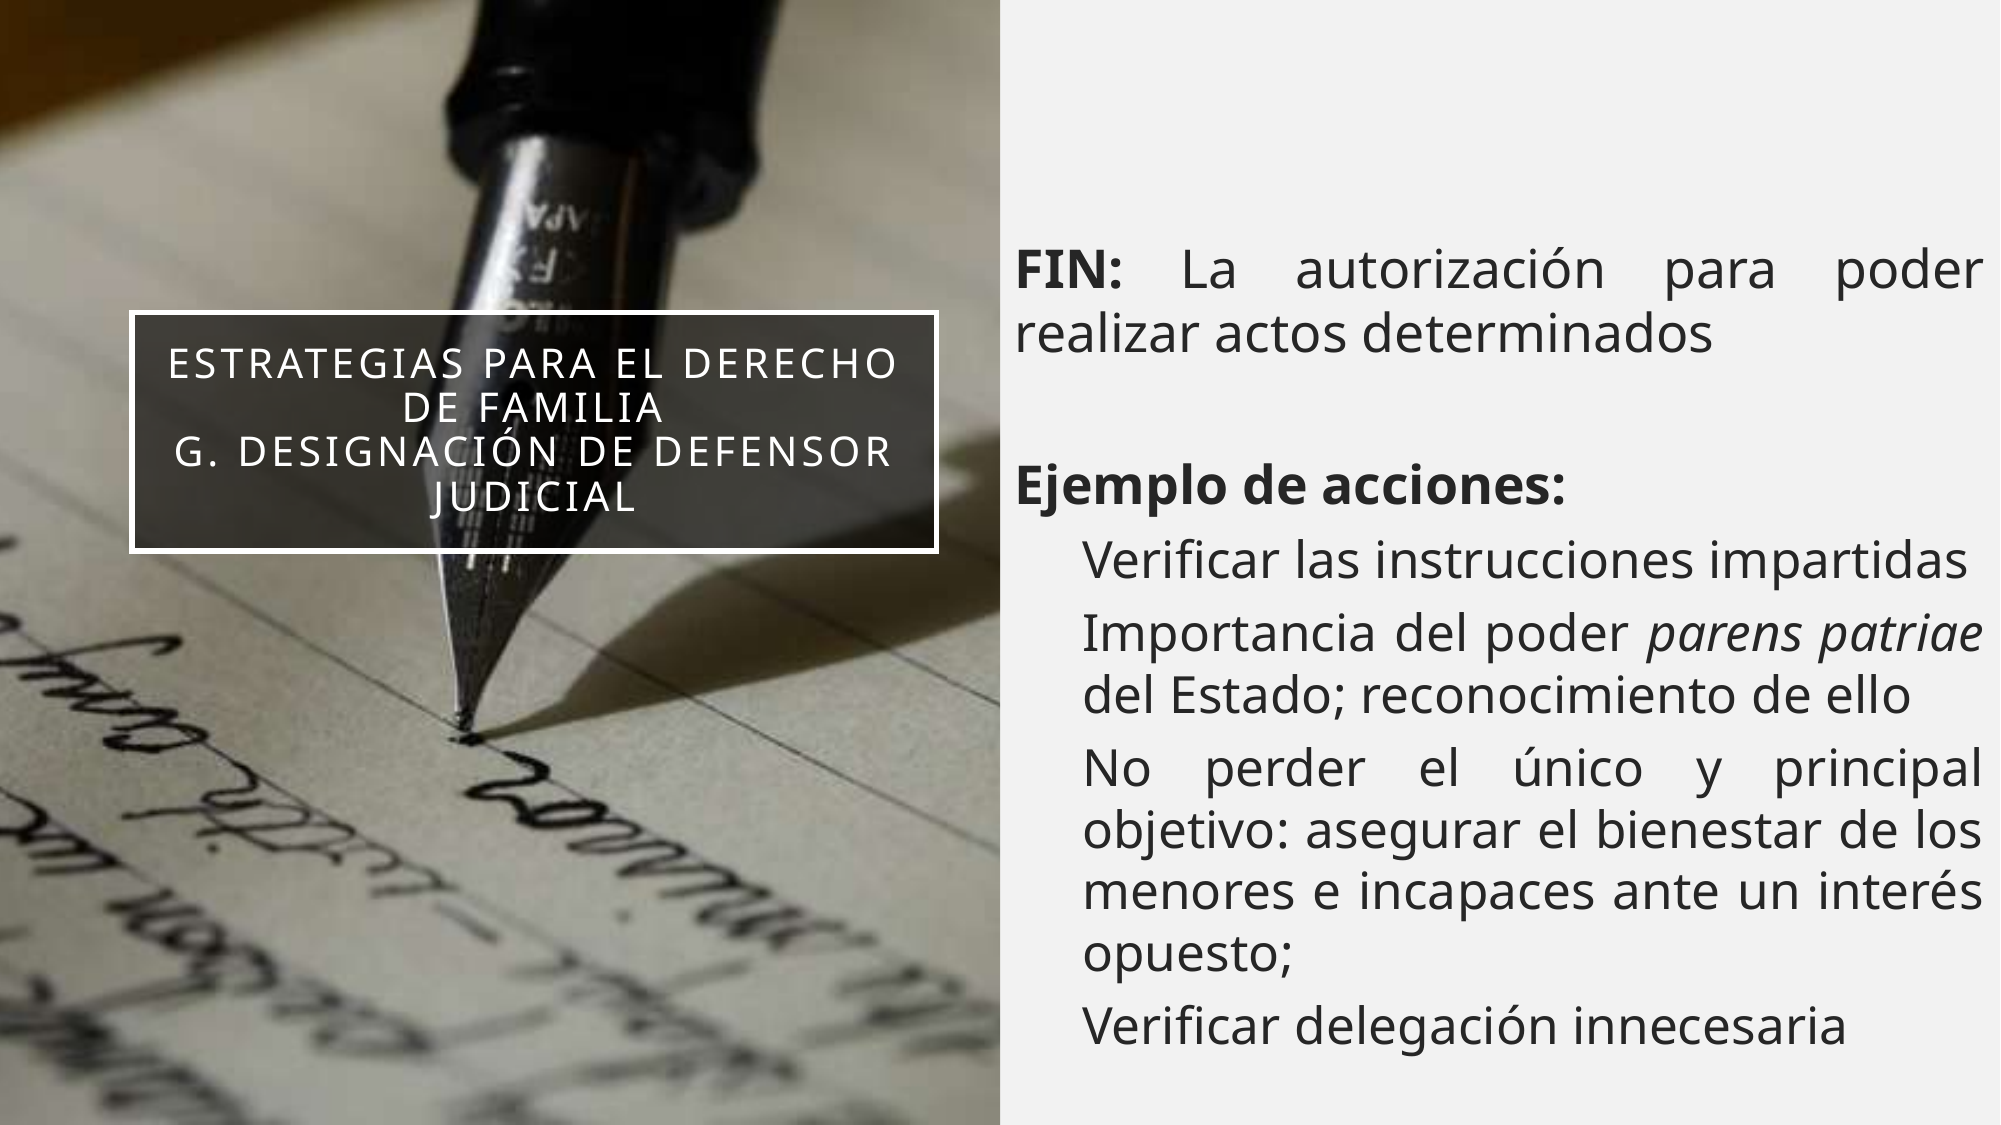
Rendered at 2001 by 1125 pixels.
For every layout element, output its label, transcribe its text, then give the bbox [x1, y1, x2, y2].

picture [0, 0, 1001, 1125]
list FIN: La autorización para poder realizar actos determinados Ejemplo de acciones: Verificar las instrucciones impartidas Importancia del poder parens patriae del Estado; reconocimiento de ello No perder el único y principal objetivo: asegurar el bienestar de los menores e incapaces ante un interés opuesto; Verificar delegación innecesaria [1001, 0, 2000, 1125]
